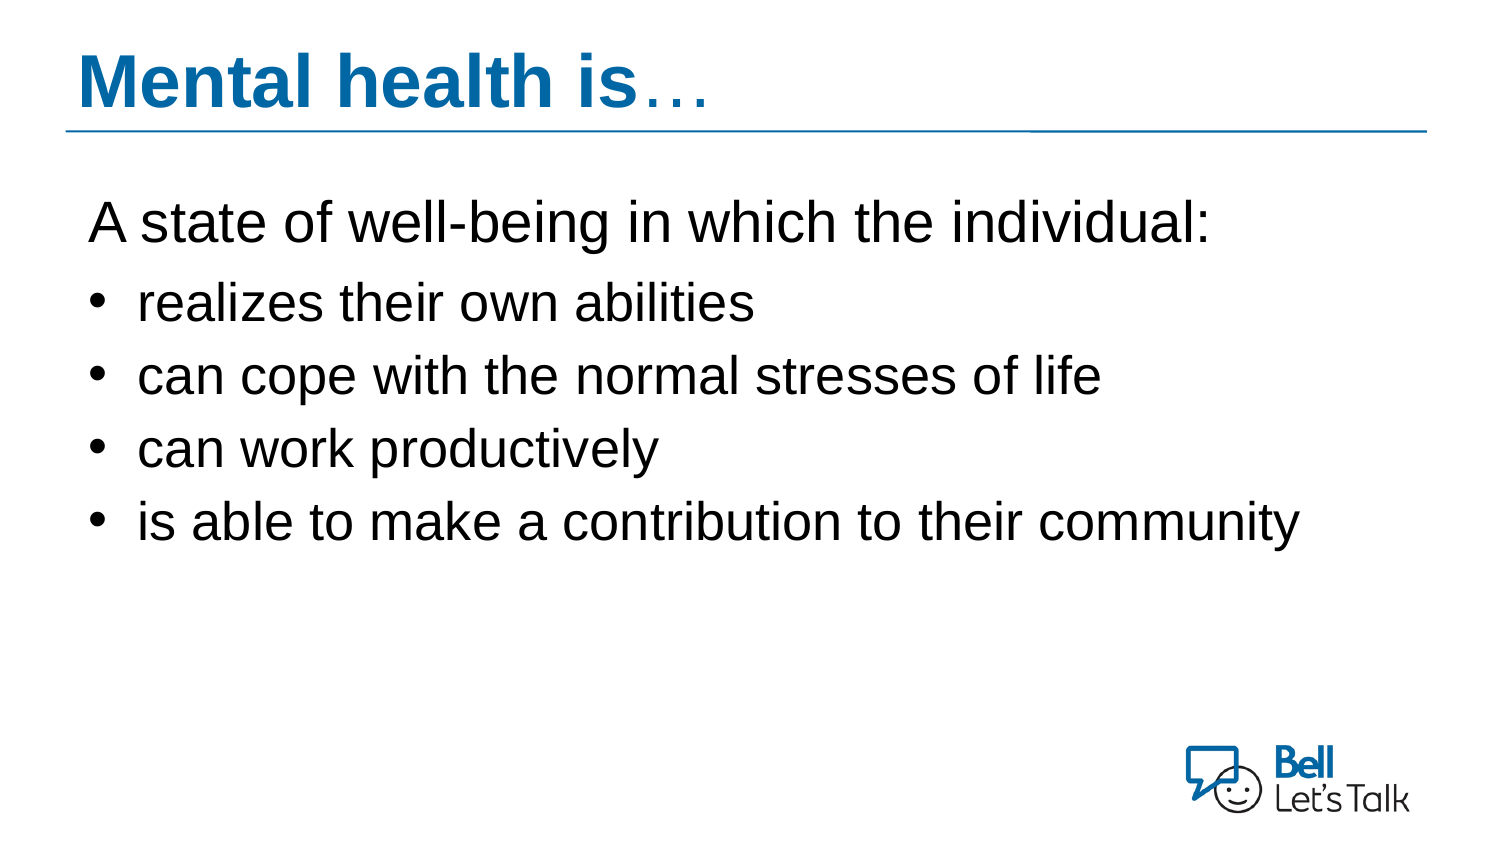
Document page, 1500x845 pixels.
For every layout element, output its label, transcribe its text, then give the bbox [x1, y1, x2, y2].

picture [1185, 742, 1410, 814]
list A state of well-being in which the individual: realizes their own abilities can cope with the normal stresses of life can work productively is able to make a contribution to their community [73, 172, 1426, 736]
title Mental health is… [62, 15, 1433, 123]
